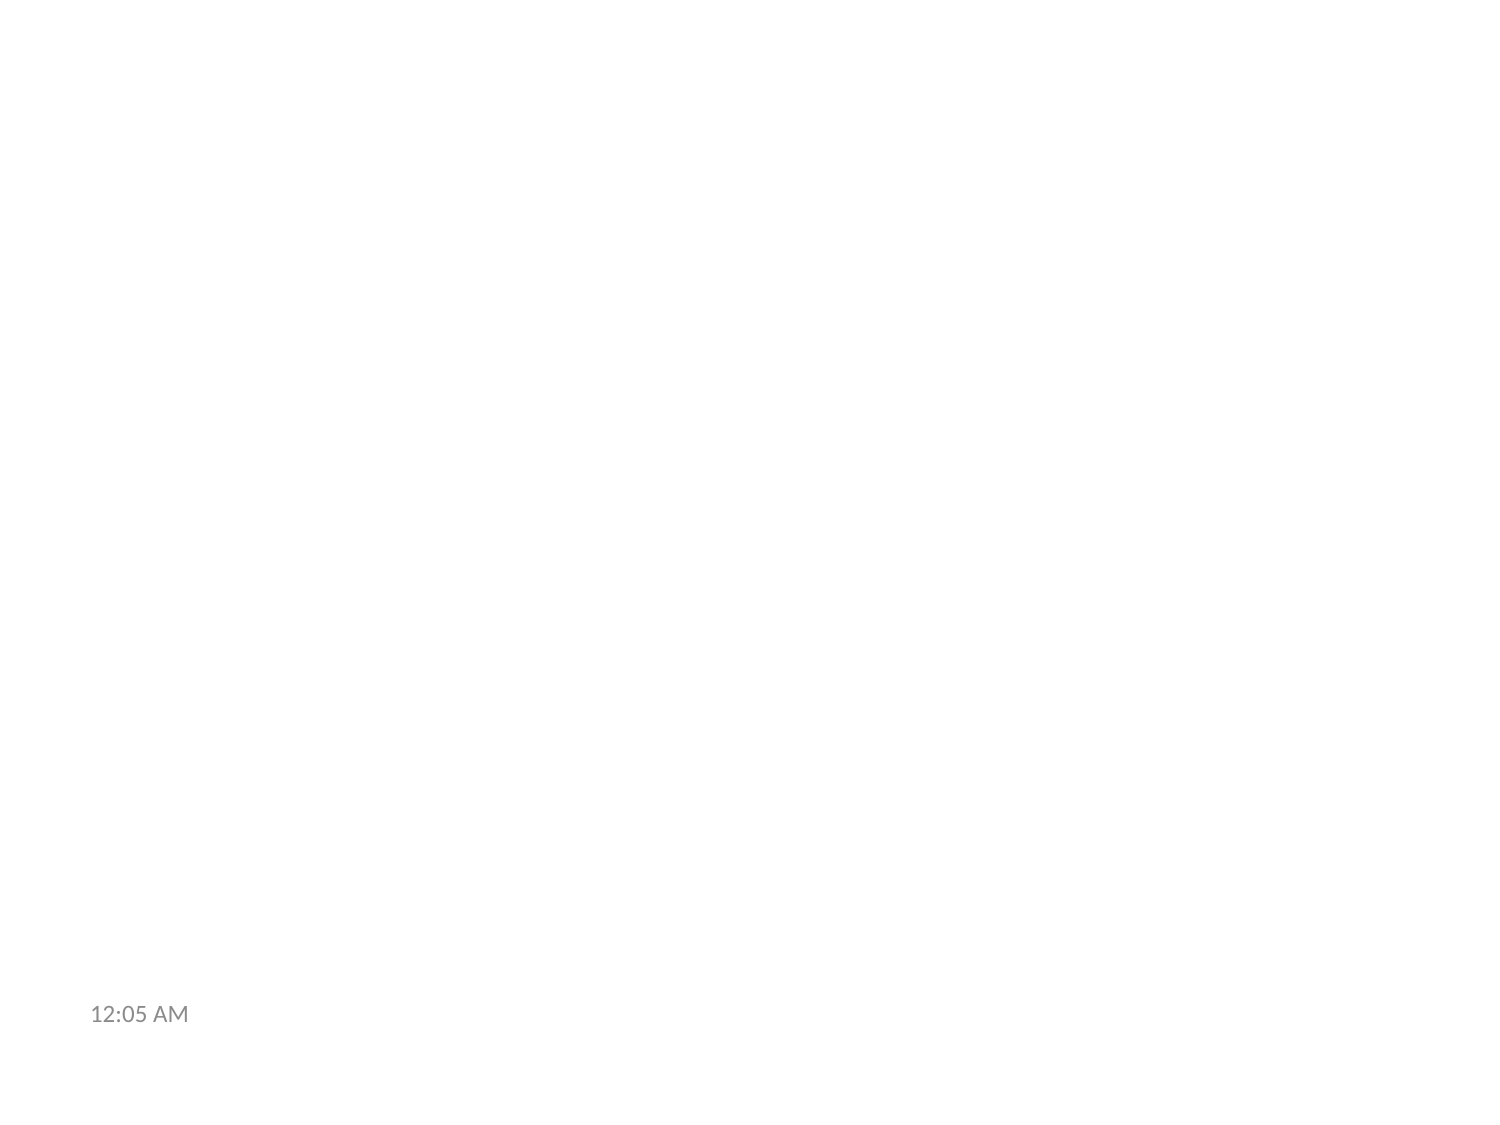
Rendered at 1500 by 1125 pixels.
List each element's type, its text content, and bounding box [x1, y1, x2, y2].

text_box 3:35 PM [75, 982, 425, 1043]
